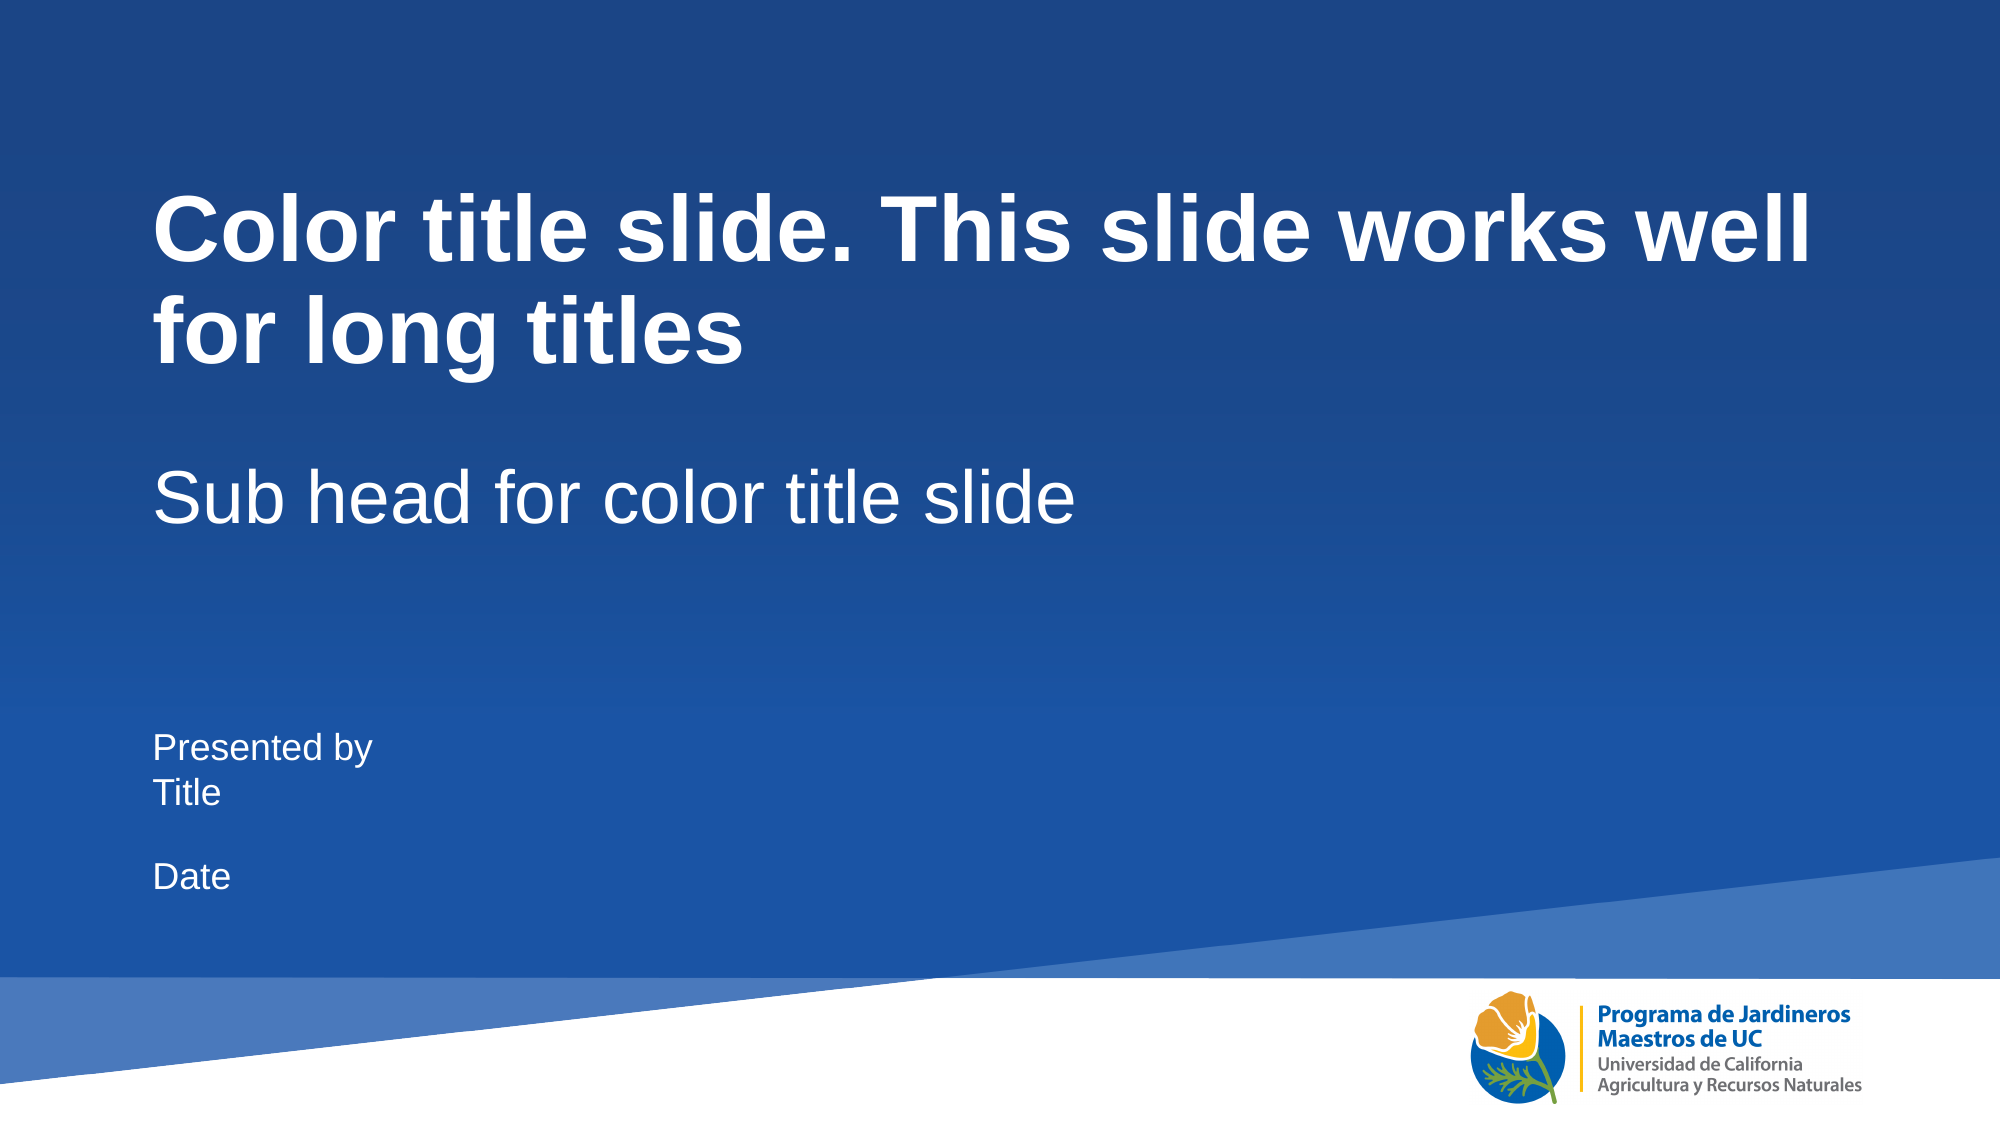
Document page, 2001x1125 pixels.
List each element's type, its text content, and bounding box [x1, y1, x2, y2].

picture [0, 0, 2000, 1125]
list Date [137, 849, 607, 937]
list Presented by Title [137, 715, 698, 824]
list Sub head for color title slide [137, 451, 1494, 583]
title Color title slide. This slide works well for long titles [137, 173, 1863, 391]
